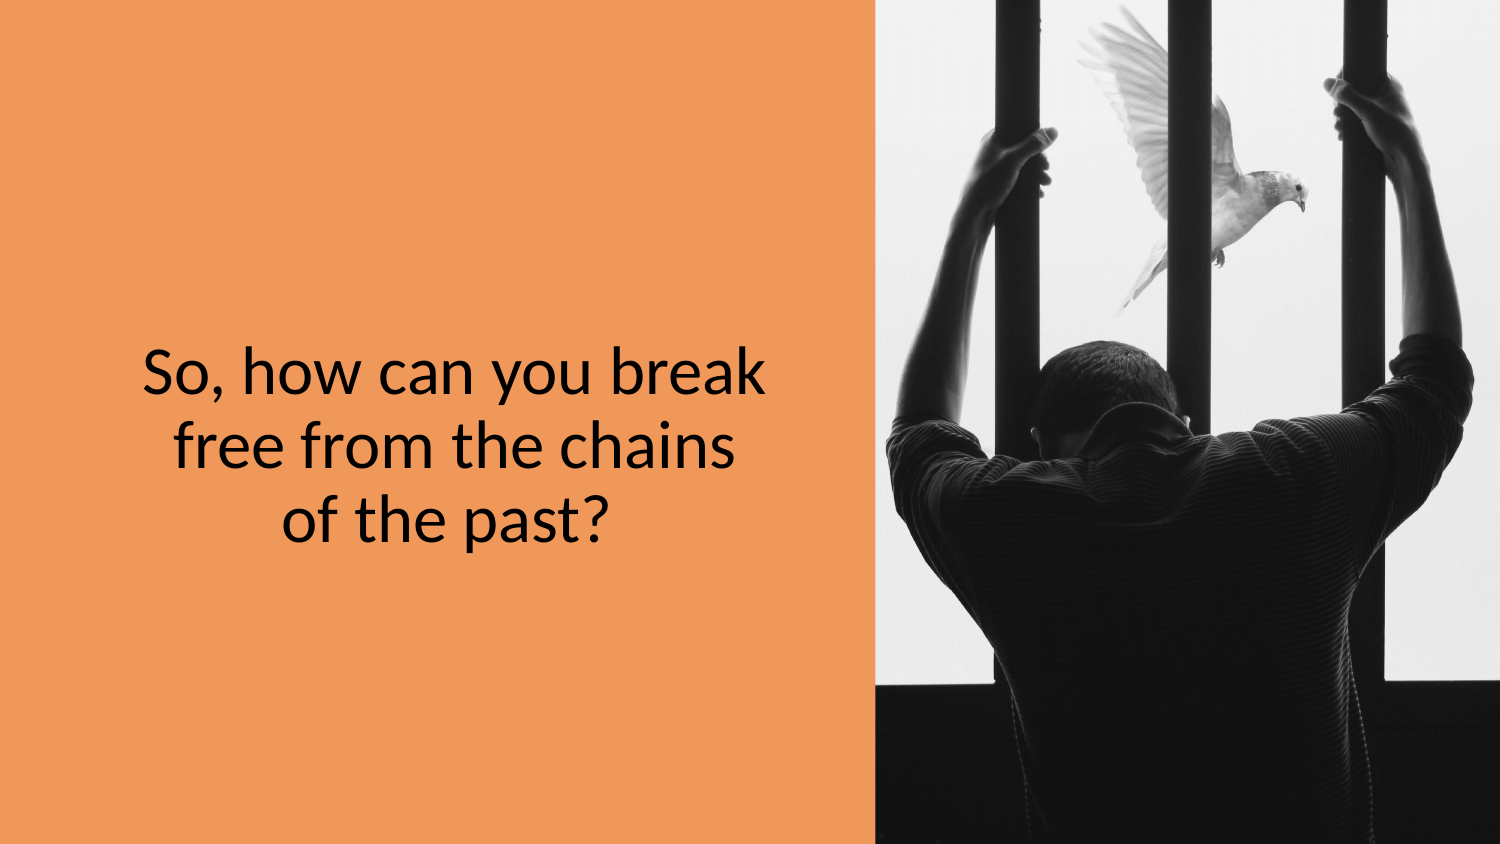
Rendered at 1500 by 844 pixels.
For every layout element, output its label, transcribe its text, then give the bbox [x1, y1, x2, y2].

picture [875, 0, 1500, 844]
list So, how can you break free from the chains of the past? [124, 327, 786, 596]
